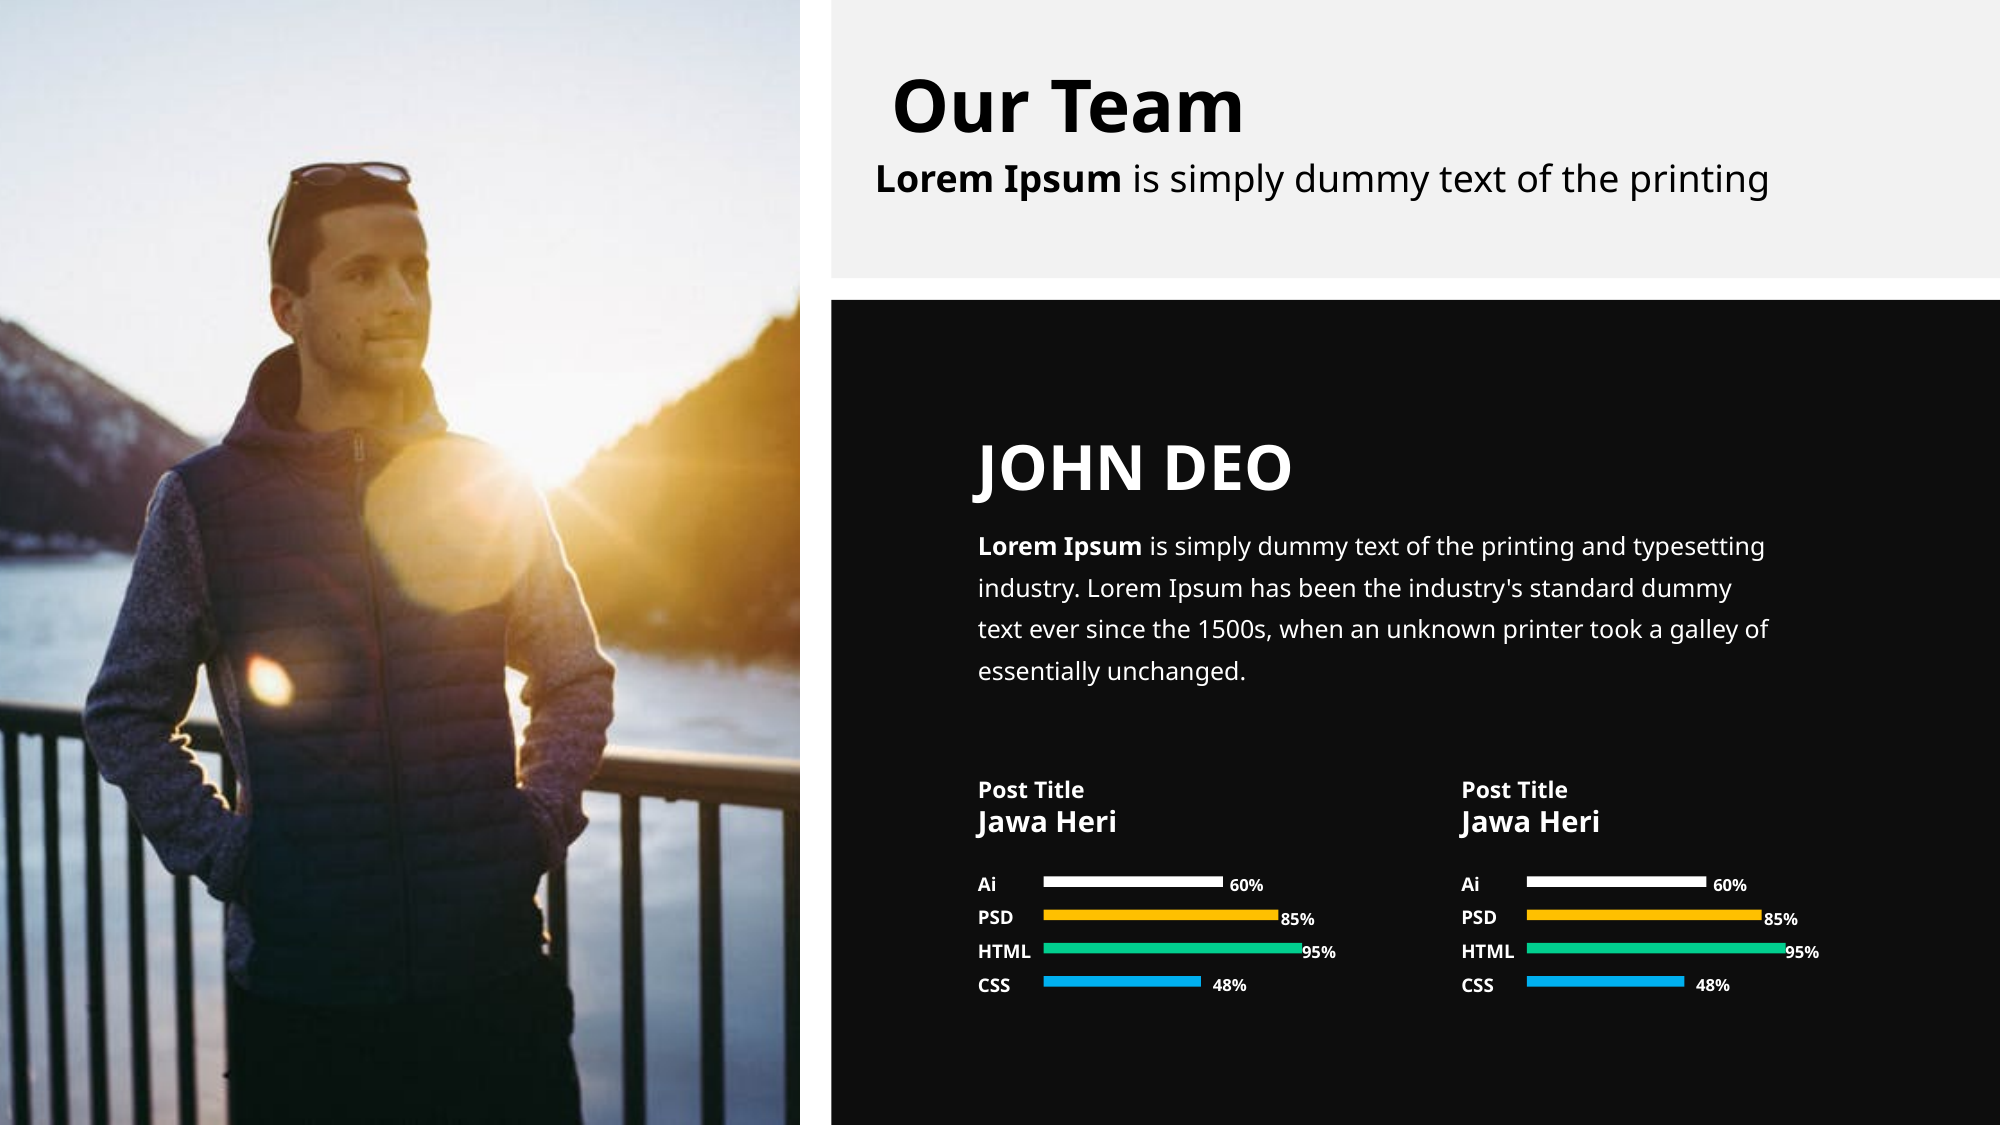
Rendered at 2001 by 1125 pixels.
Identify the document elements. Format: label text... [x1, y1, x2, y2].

picture [0, 0, 800, 1125]
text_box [963, 420, 1869, 1005]
text_box Lorem Ipsum is simply dummy text of the printing [859, 147, 1796, 208]
text_box [830, 299, 2000, 1125]
text_box [830, 0, 2000, 279]
text_box Our Team [876, 52, 1261, 147]
